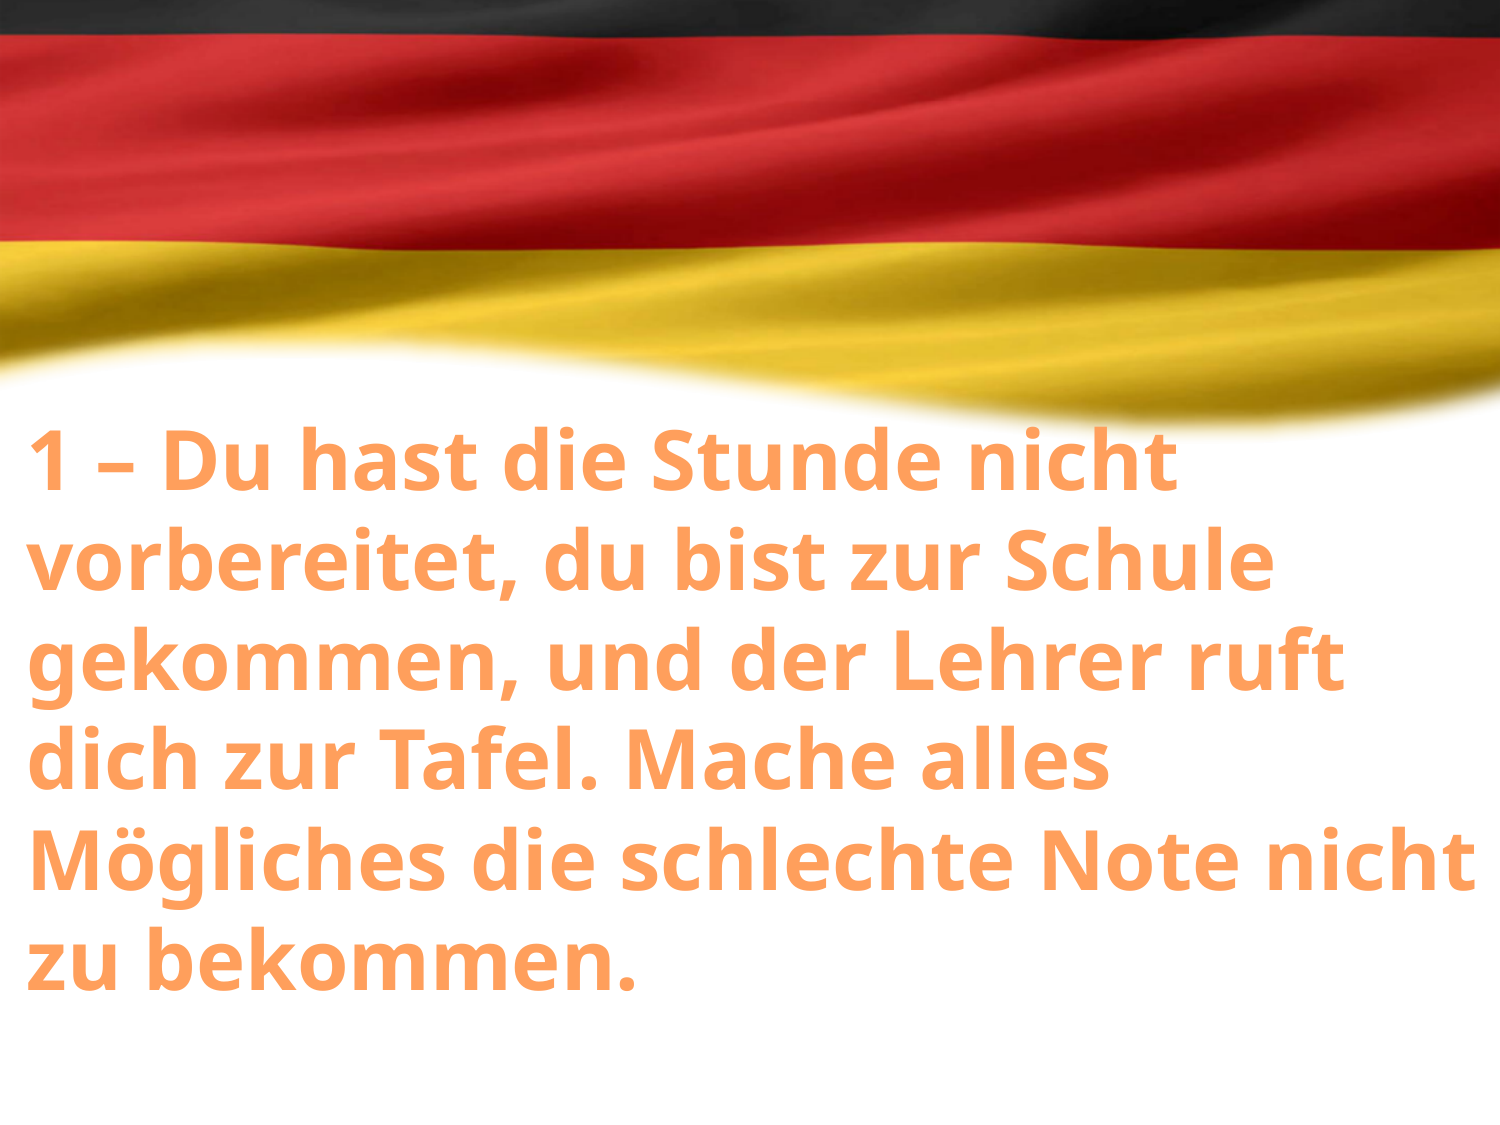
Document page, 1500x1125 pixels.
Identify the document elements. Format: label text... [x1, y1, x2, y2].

text_box 1 – Du hast die Stunde nicht vorbereitet, du bist zur Schule gekommen, und der Lehrer ruft dich zur Tafel. Mache alles Mögliches die schlechte Note nicht zu bekommen. [11, 399, 1500, 1115]
text_box [0, 0, 1500, 399]
